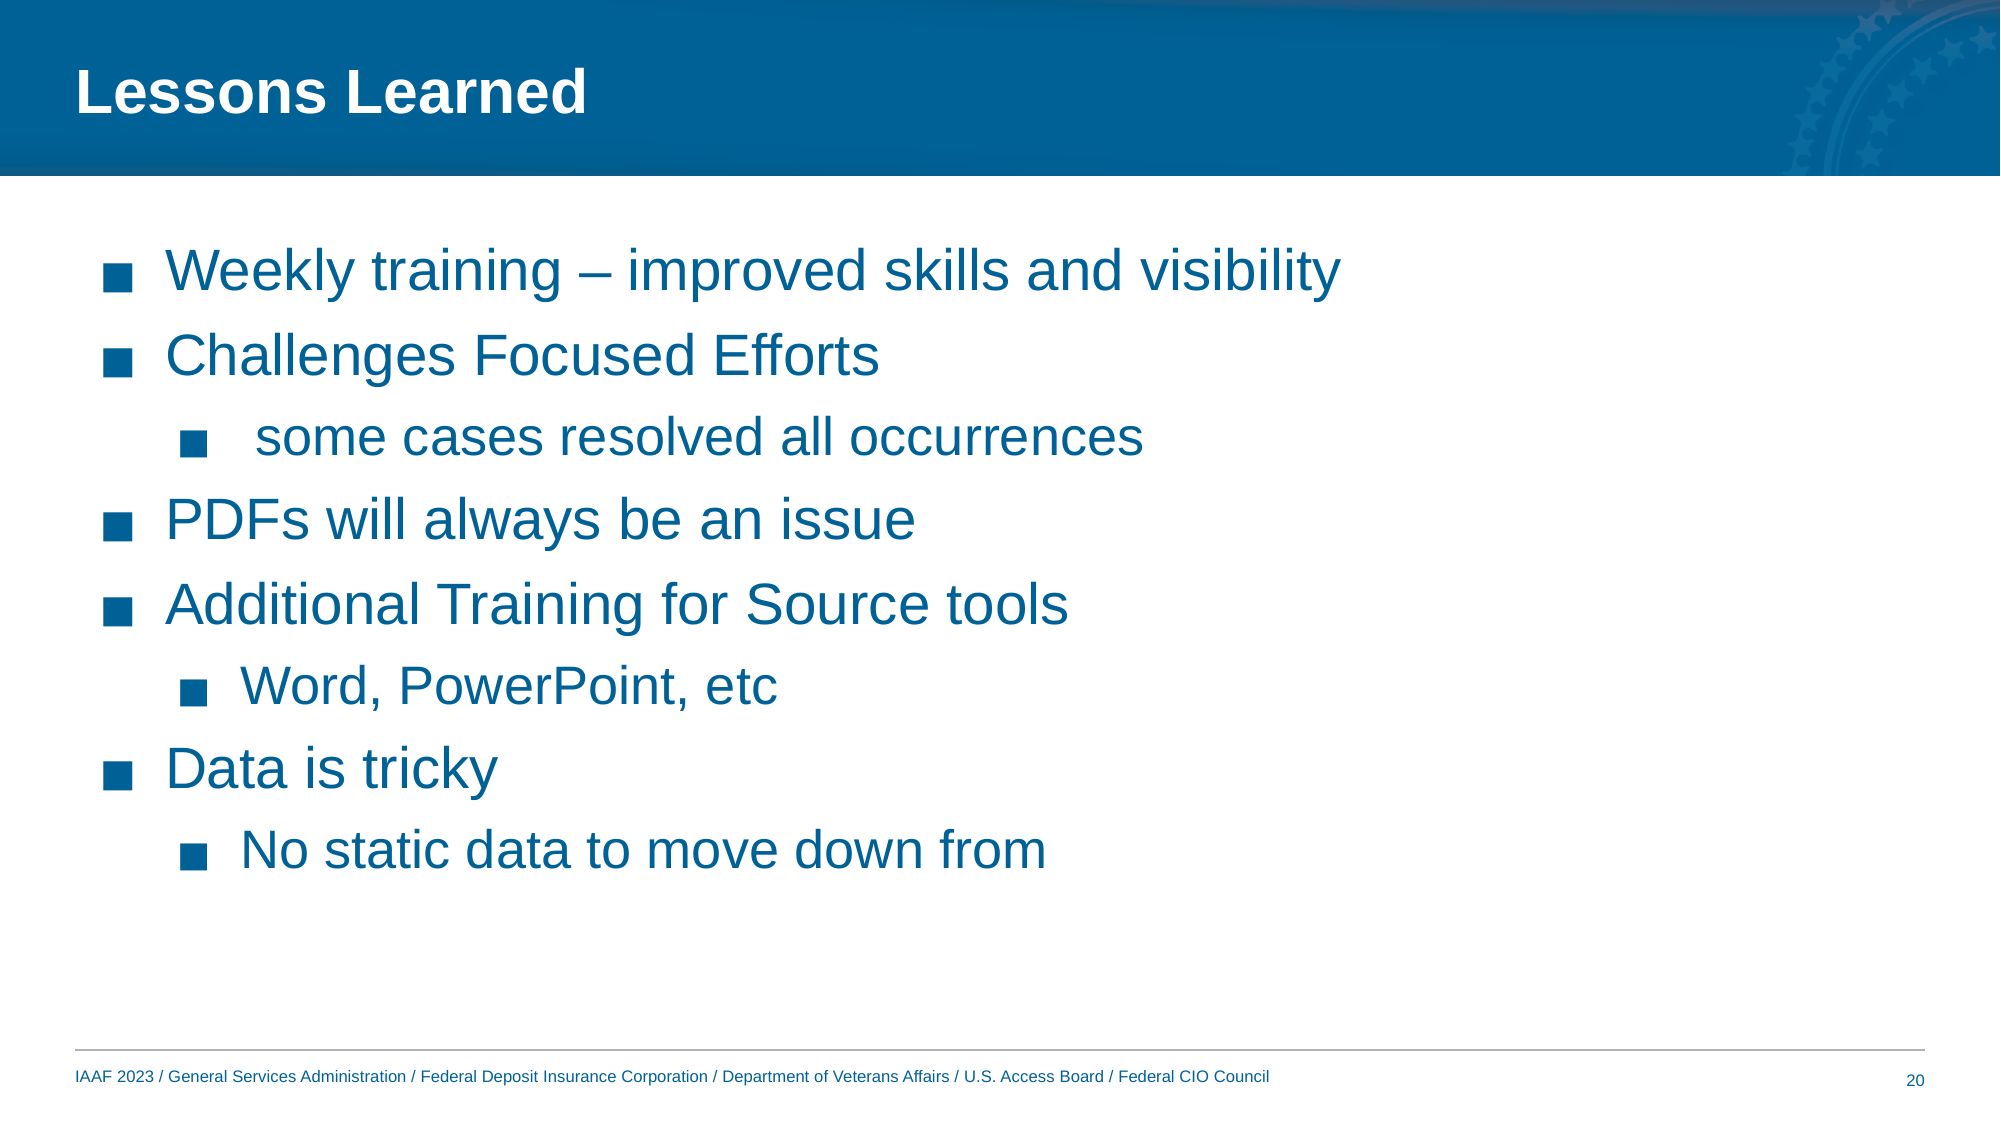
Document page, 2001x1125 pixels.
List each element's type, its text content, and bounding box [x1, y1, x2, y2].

list Weekly training – improved skills and visibility Challenges Focused Efforts some cases resolved all occurrences PDFs will always be an issue Additional Training for Source tools Word, PowerPoint, etc Data is tricky No static data to move down from [75, 224, 1925, 1035]
picture [0, 168, 666, 176]
picture [0, 0, 2000, 176]
slide_number 20 [1880, 1065, 1925, 1095]
title Lessons Learned [75, 52, 1800, 128]
